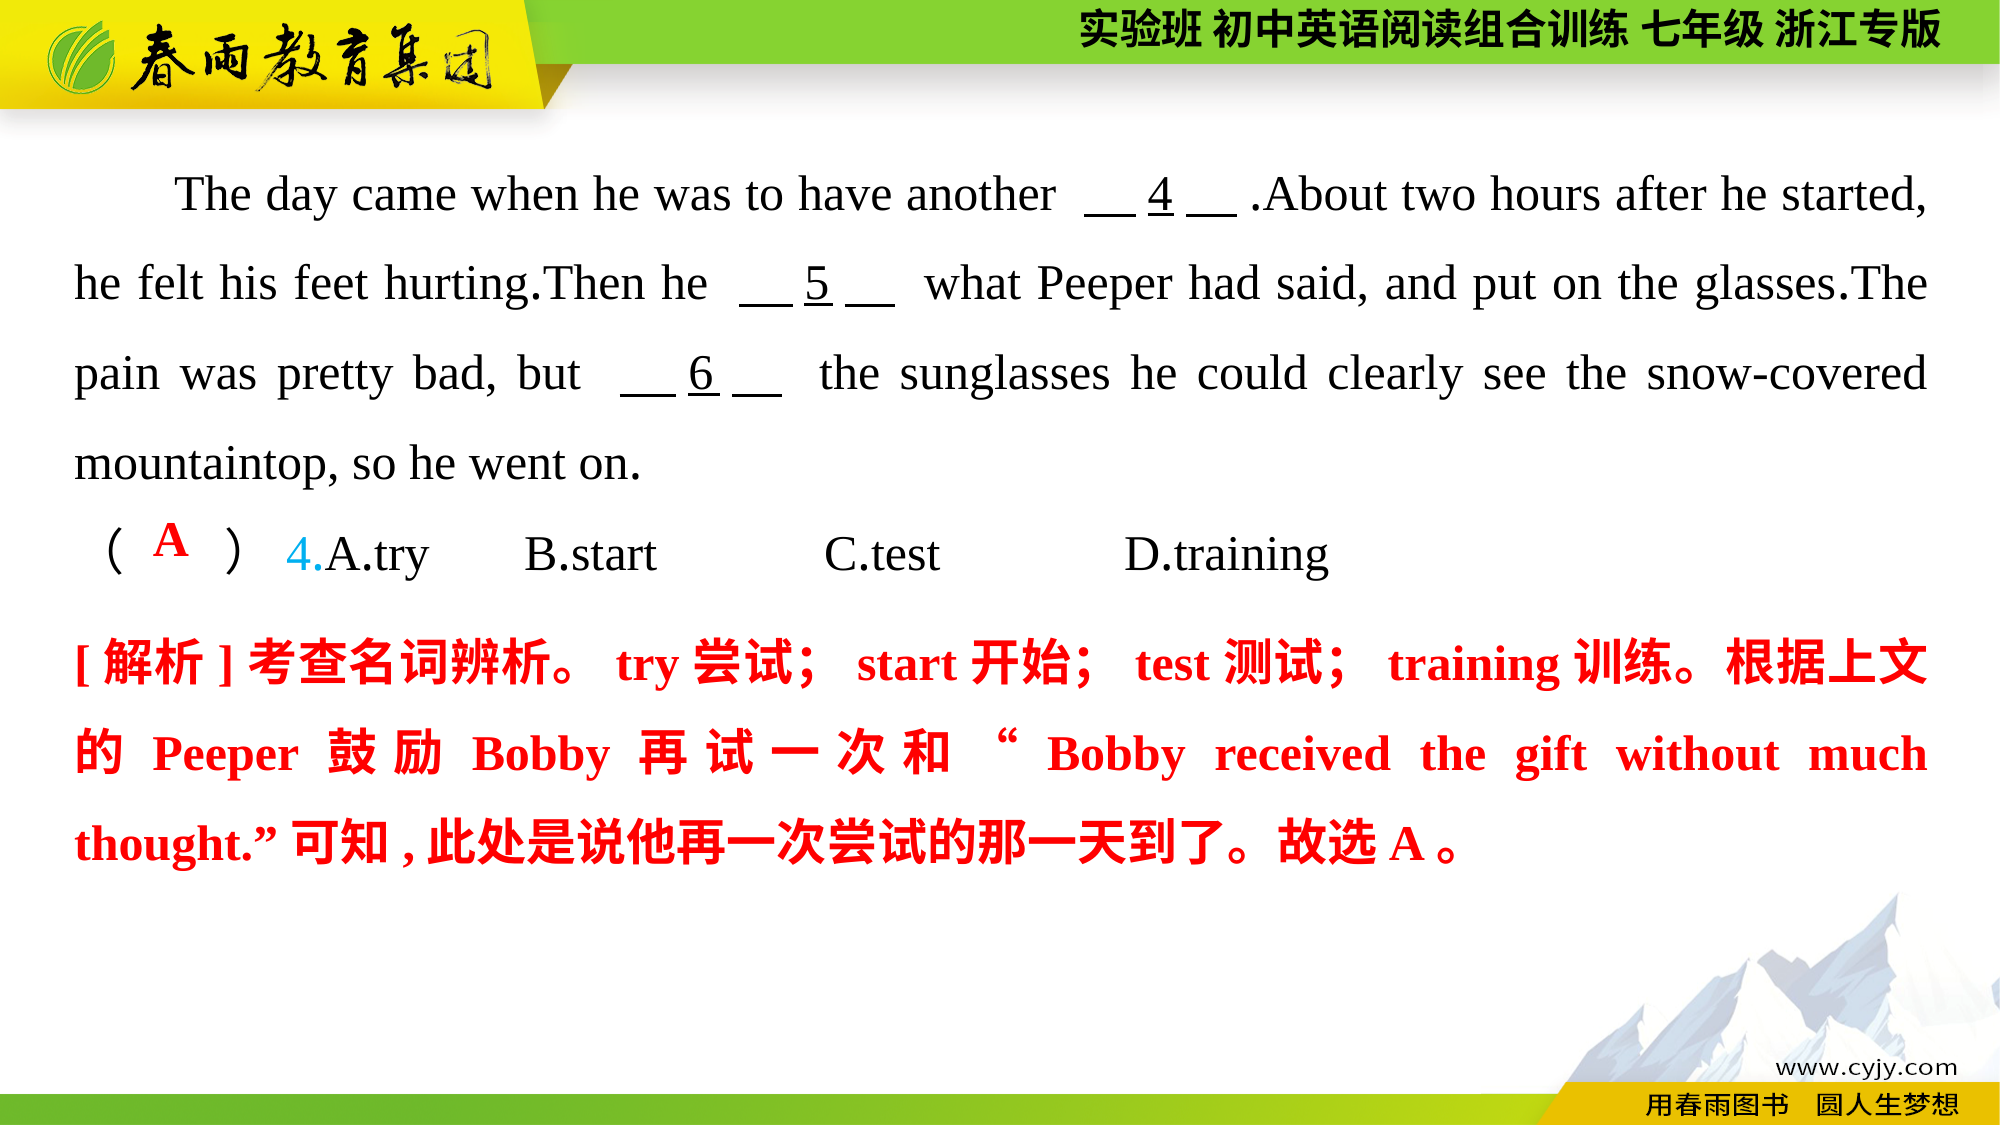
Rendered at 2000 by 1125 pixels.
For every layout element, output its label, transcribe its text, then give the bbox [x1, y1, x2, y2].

list The day came when he was to have another 4 .About two hours after he started, he felt his feet hurting.Then he 5 what Peeper had said, and put on the glasses.The pain was pretty bad, but 6 the sunglasses he could clearly see the snow-covered mountaintop, so he went on. （ ）4.A.try B.start C.test D.training [59, 122, 1944, 592]
picture [0, 0, 2000, 1125]
text_box [解析]考查名词辨析。try尝试；start开始；test测试；training训练。根据上文的Peeper鼓励Bobby再试一次和“Bobby received the gift without much thought.”可知,此处是说他再一次尝试的那一天到了。故选A。 [59, 593, 1944, 879]
text_box A [138, 499, 204, 574]
